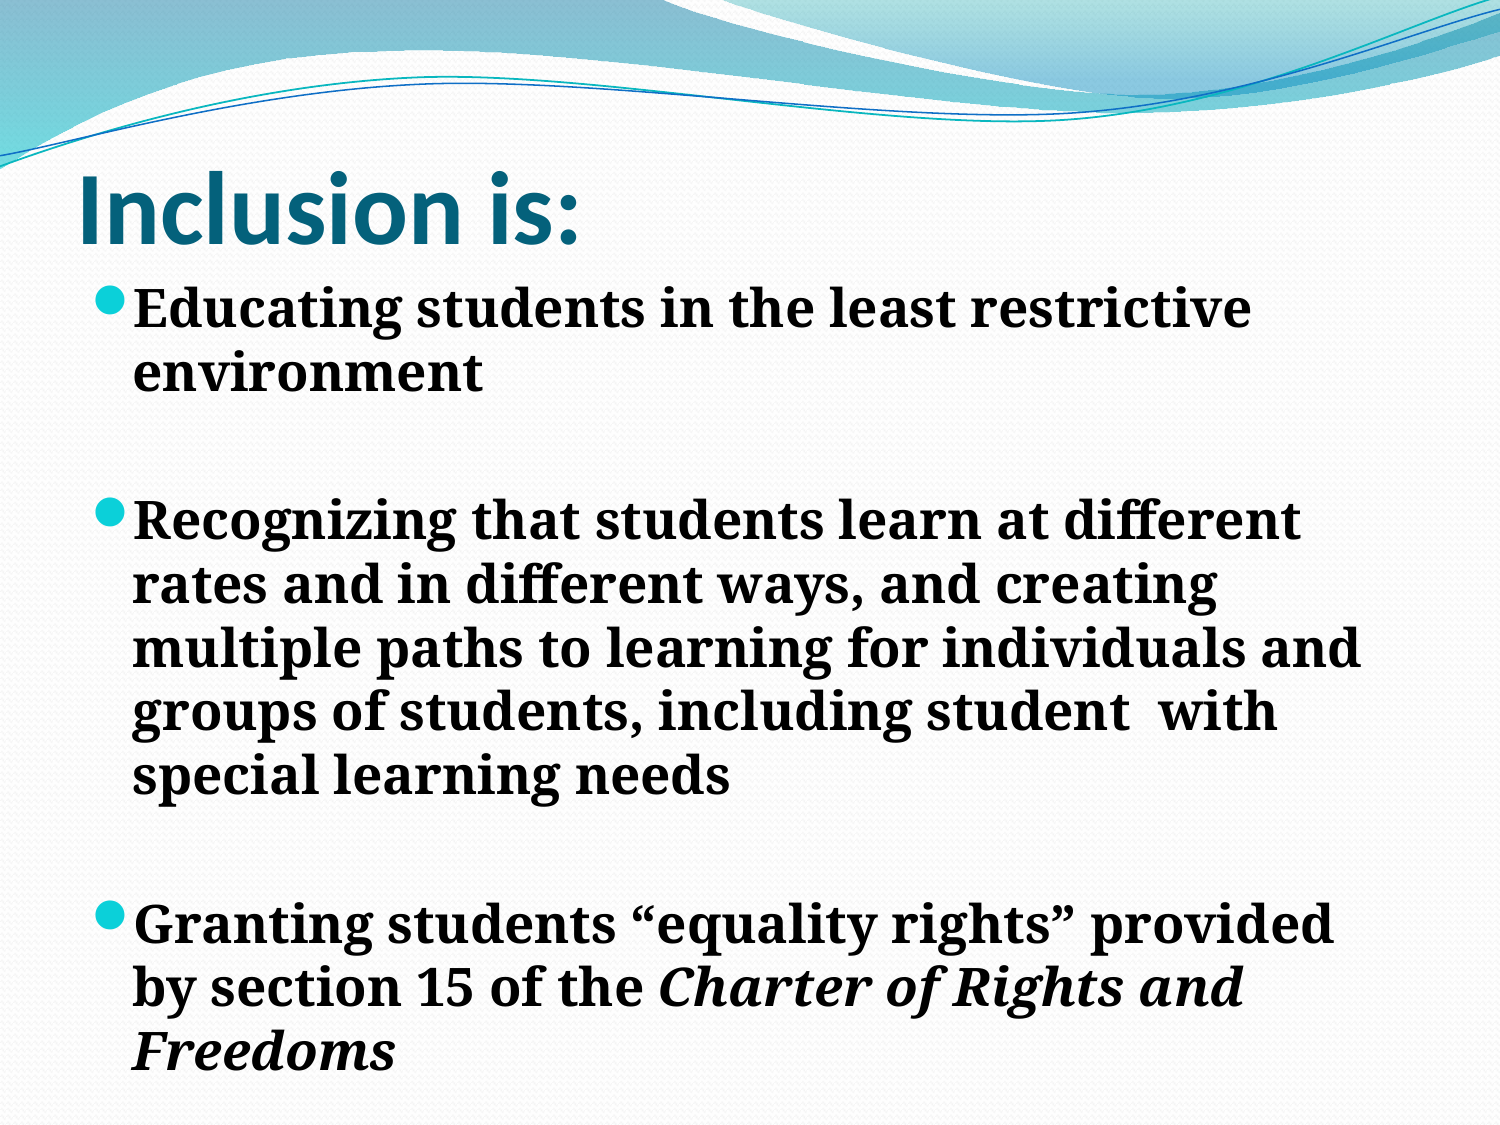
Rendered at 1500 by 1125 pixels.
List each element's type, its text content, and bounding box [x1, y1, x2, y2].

list Educating students in the least restrictive environment Recognizing that students learn at different rates and in different ways, and creating multiple paths to learning for individuals and groups of students, including student with special learning needs Granting students “equality rights” provided by section 15 of the Charter of Rights and Freedoms [76, 267, 1427, 1094]
title Inclusion is: [76, 78, 1427, 266]
